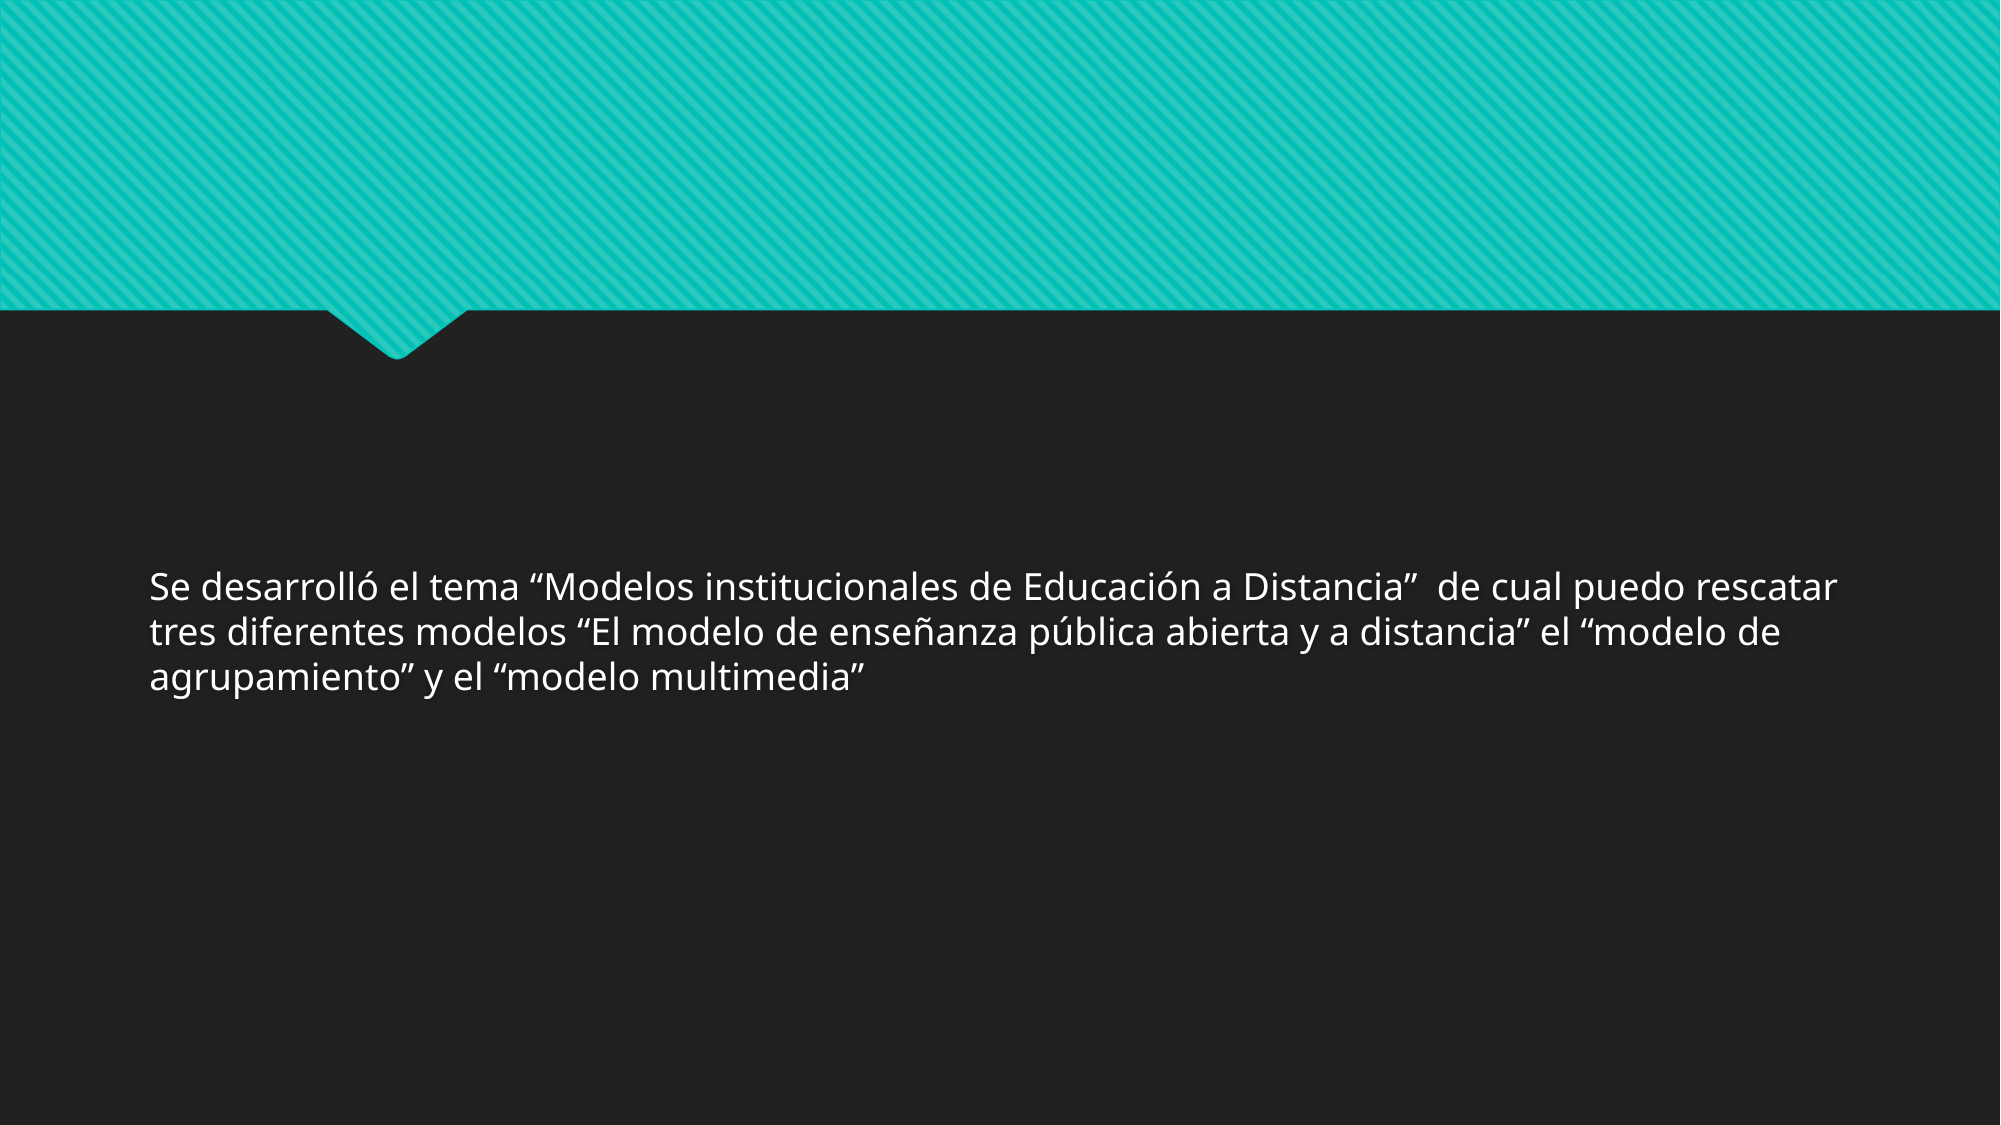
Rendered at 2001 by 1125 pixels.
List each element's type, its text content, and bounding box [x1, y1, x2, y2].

list Se desarrolló el tema “Modelos institucionales de Educación a Distancia” de cual puedo rescatar tres diferentes modelos “El modelo de enseñanza pública abierta y a distancia” el “modelo de agrupamiento” y el “modelo multimedia” [134, 364, 1866, 962]
